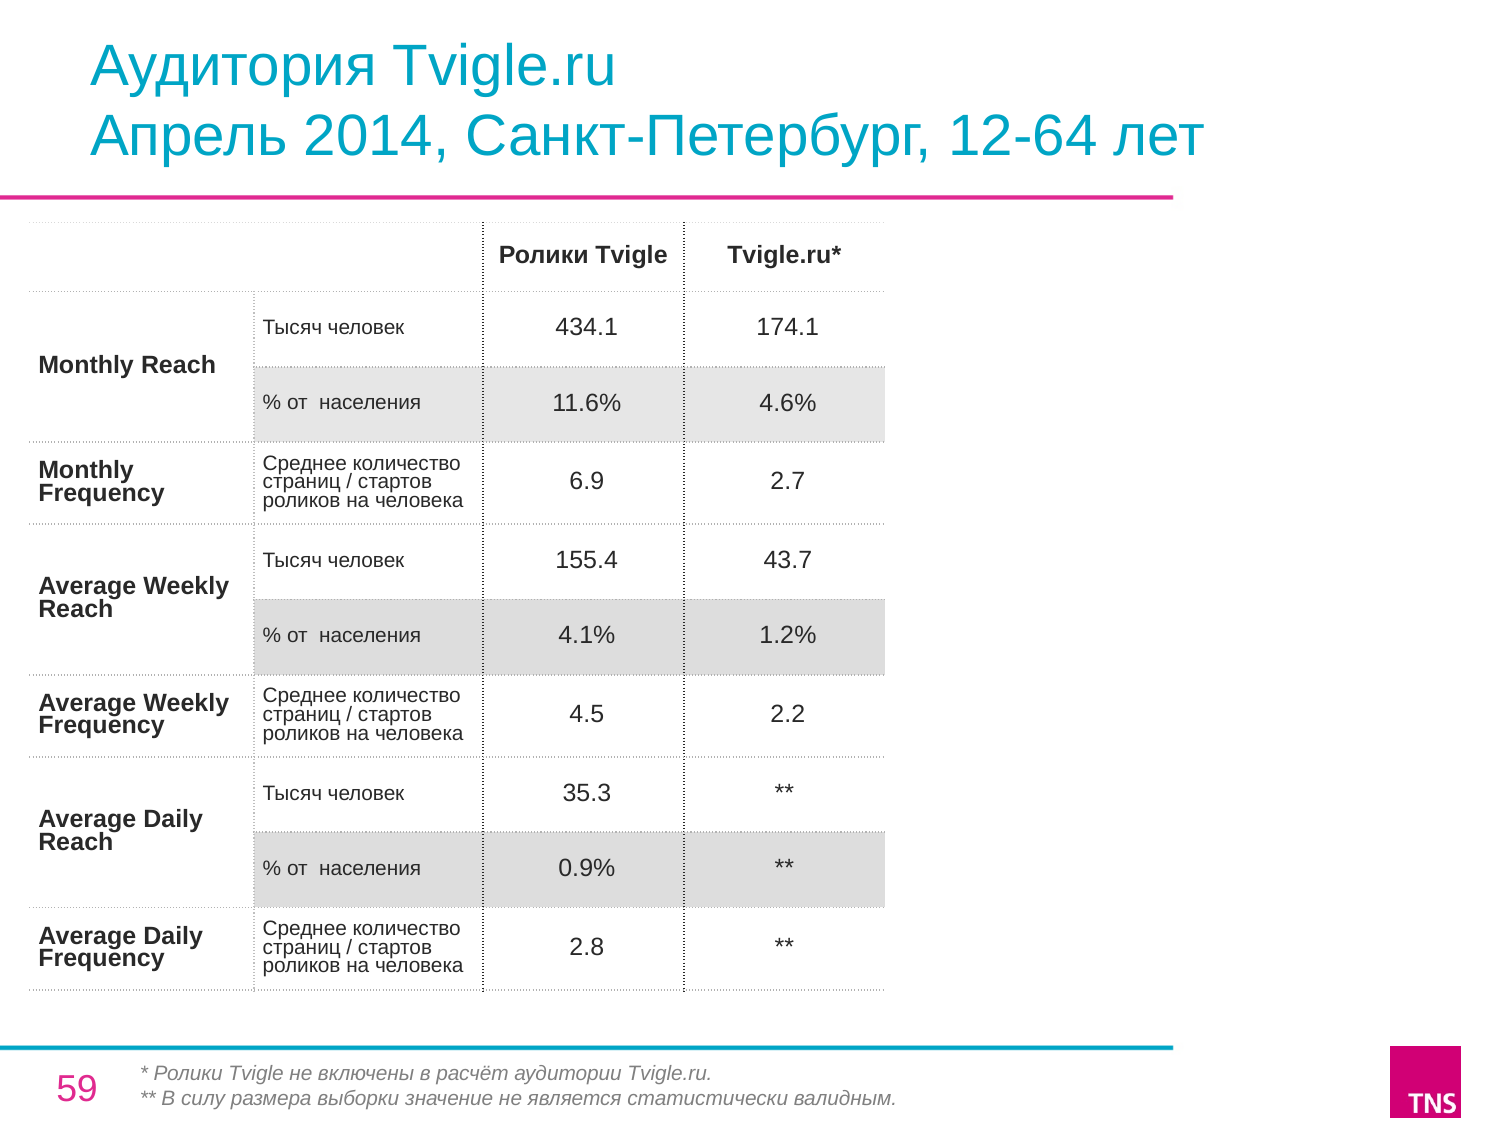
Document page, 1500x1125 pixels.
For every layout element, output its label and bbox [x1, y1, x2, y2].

title [74, 8, 1476, 187]
table_cell [29, 291, 885, 990]
table_header [29, 223, 885, 291]
slide_number [40, 1055, 392, 1125]
text_box [124, 1052, 1463, 1117]
picture [0, 0, 1500, 1125]
